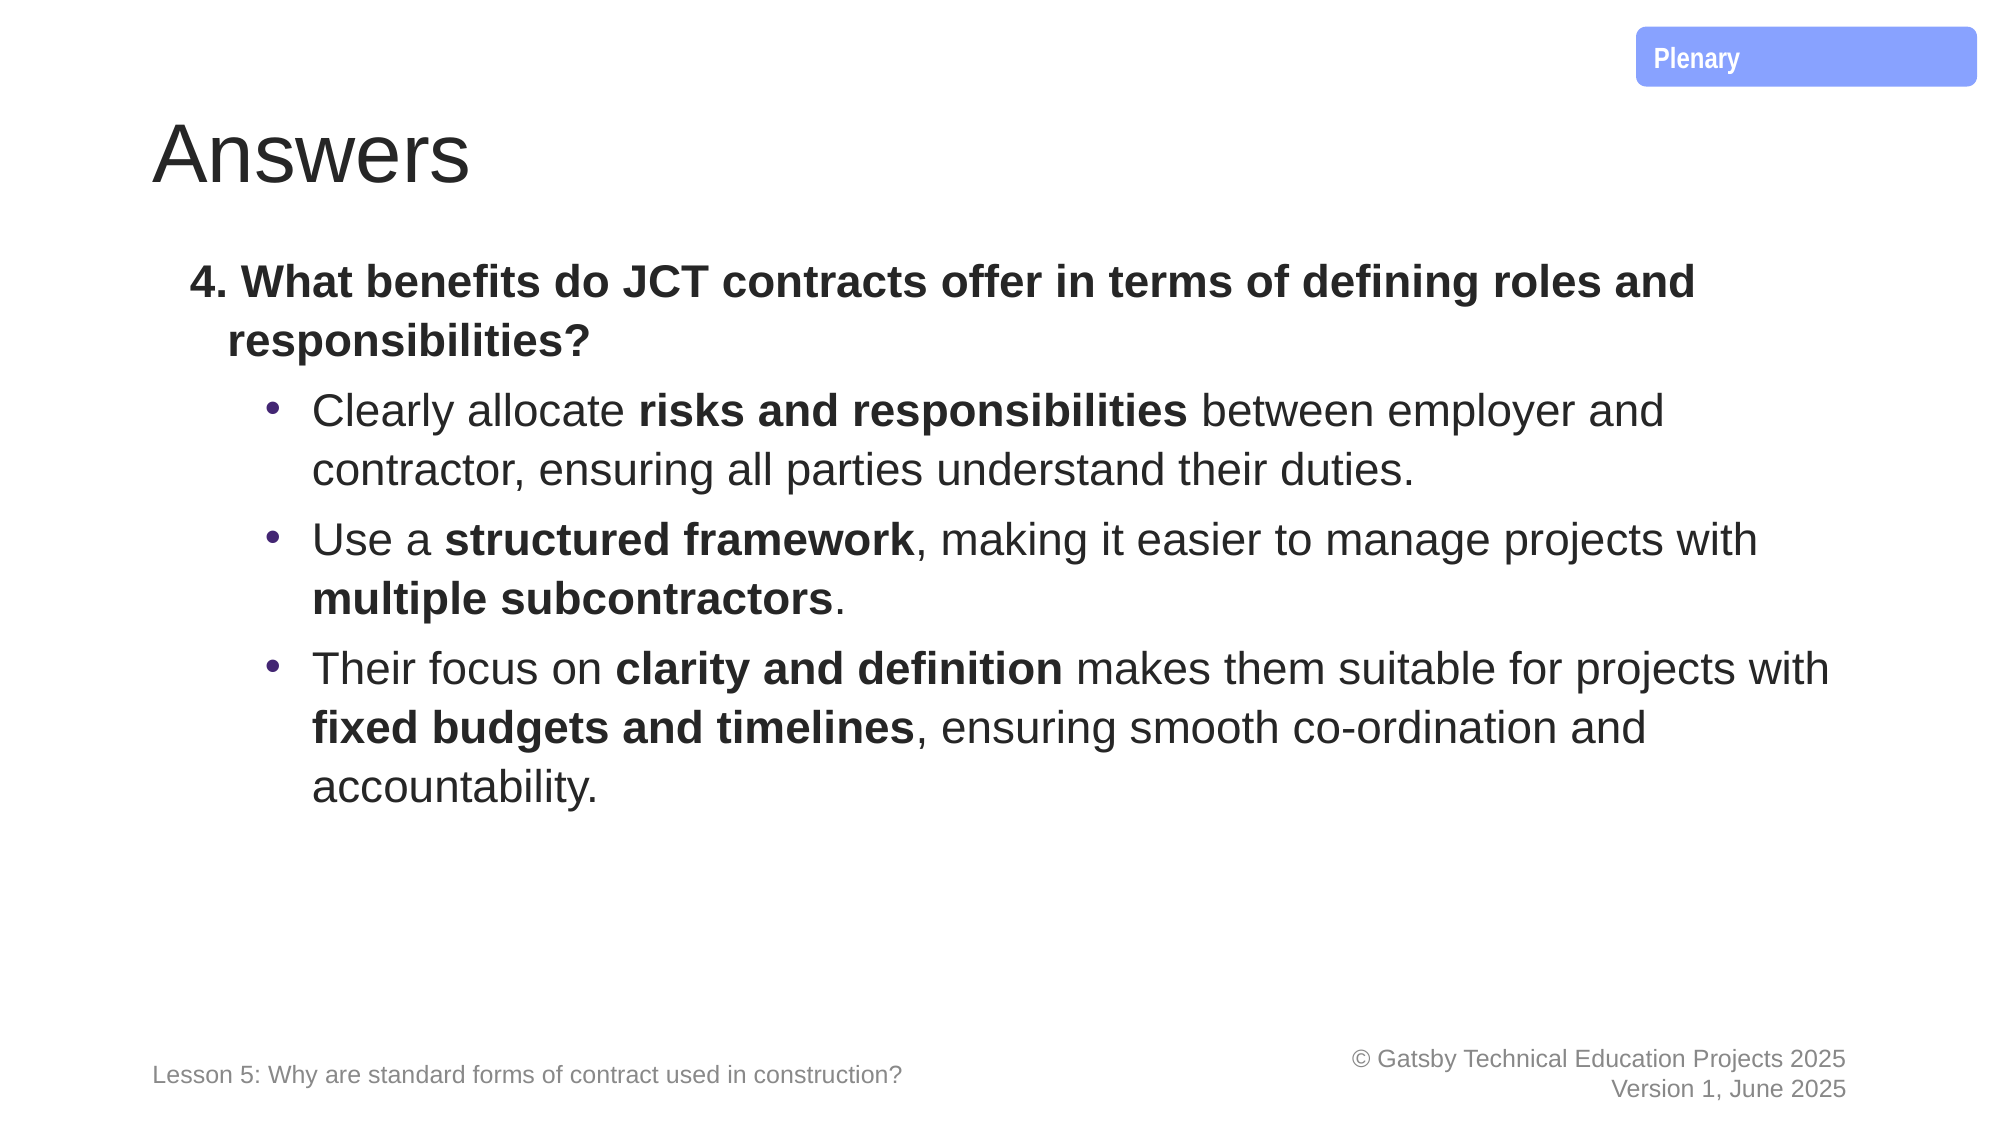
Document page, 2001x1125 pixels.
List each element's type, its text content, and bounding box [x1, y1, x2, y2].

list 4. What benefits do JCT contracts offer in terms of defining roles and responsibilities? Clearly allocate risks and responsibilities between employer and contractor, ensuring all parties understand their duties. Use a structured framework, making it easier to manage projects with multiple subcontractors. Their focus on clarity and definition makes them suitable for projects with fixed budgets and timelines, ensuring smooth co-ordination and accountability. [137, 265, 1863, 1068]
list Lesson 5: Why are standard forms of contract used in construction? [137, 1042, 939, 1103]
title Answers [137, 47, 1863, 265]
text_box Plenary [1636, 26, 1978, 87]
